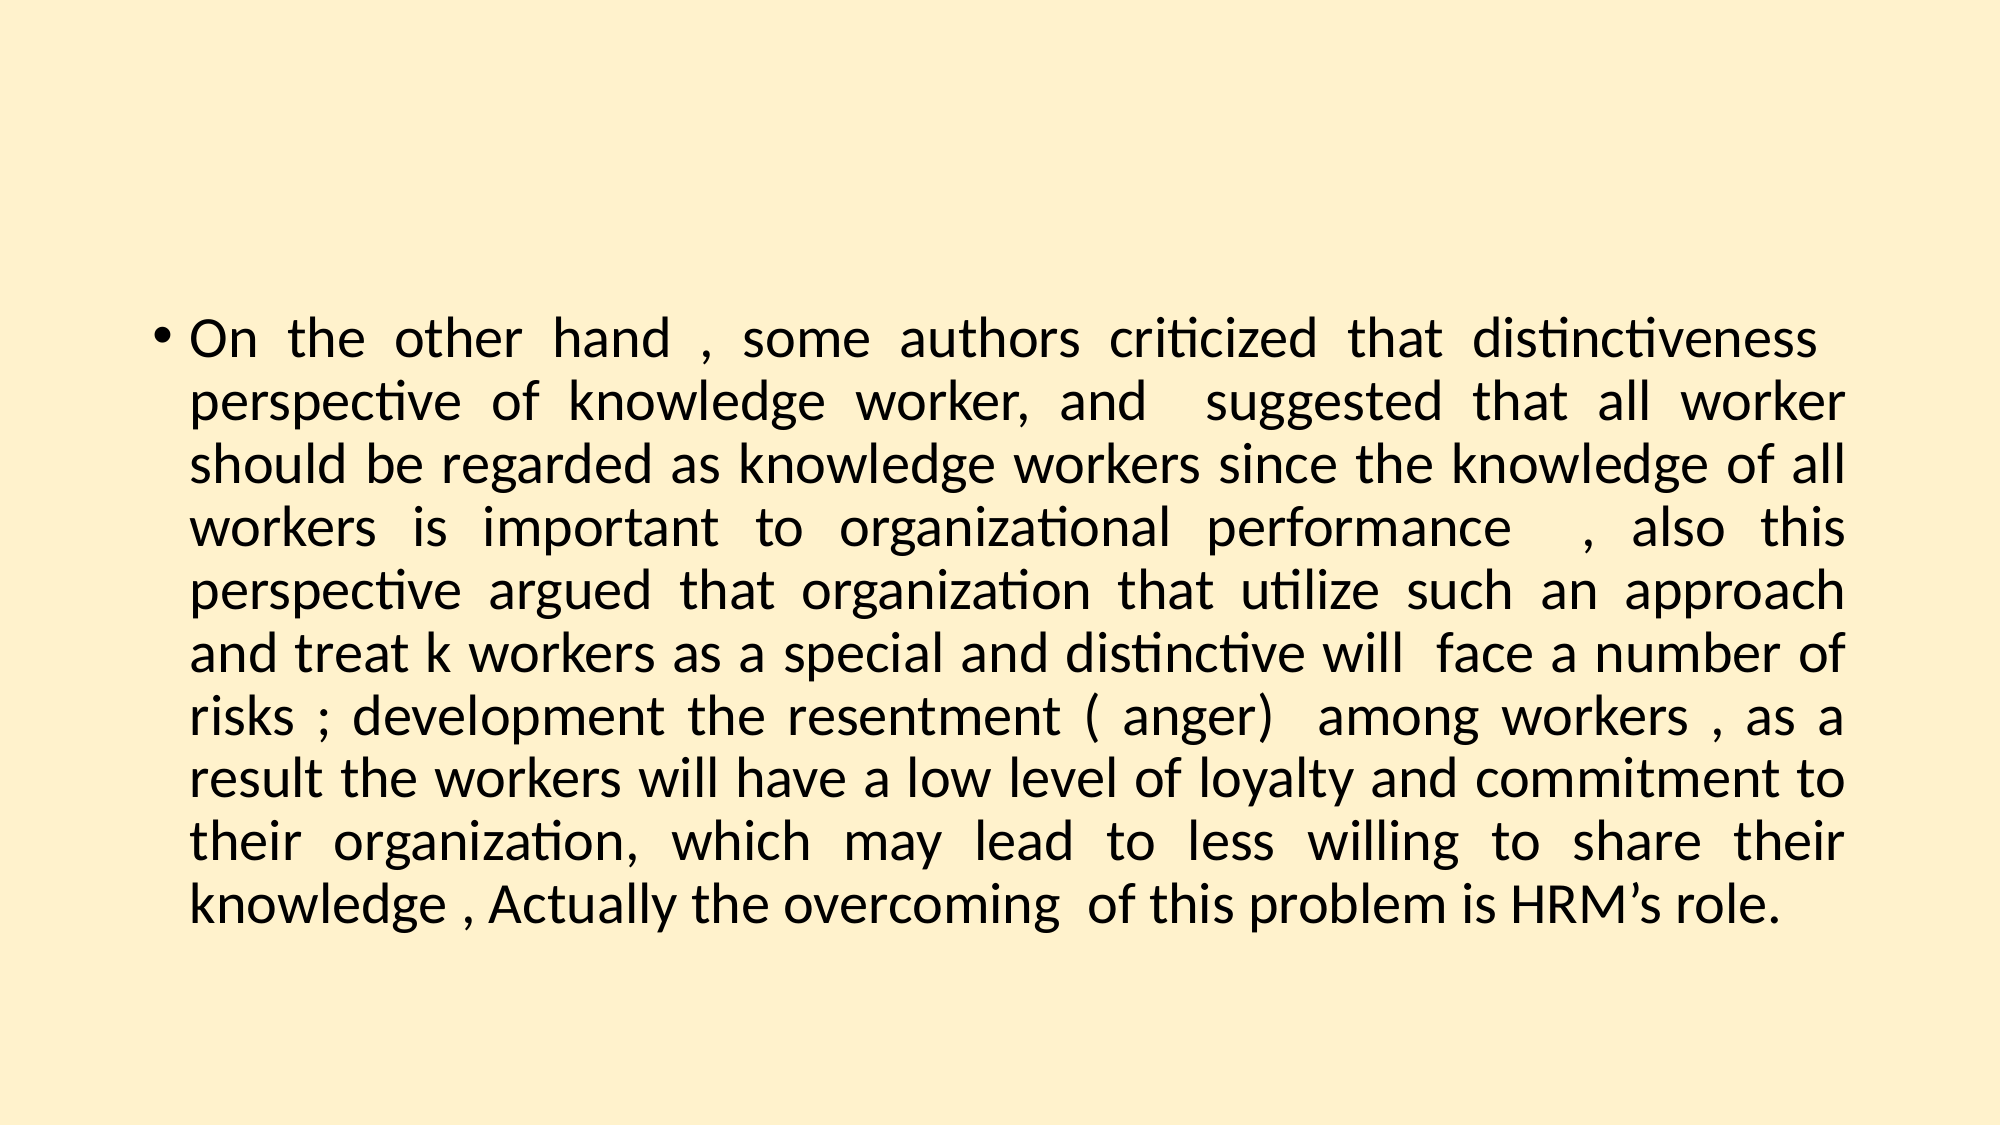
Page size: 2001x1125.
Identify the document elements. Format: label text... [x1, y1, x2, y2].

list On the other hand , some authors criticized that distinctiveness perspective of knowledge worker, and suggested that all worker should be regarded as knowledge workers since the knowledge of all workers is important to organizational performance , also this perspective argued that organization that utilize such an approach and treat k workers as a special and distinctive will face a number of risks ; development the resentment ( anger) among workers , as a result the workers will have a low level of loyalty and commitment to their organization, which may lead to less willing to share their knowledge , Actually the overcoming of this problem is HRM’s role. [137, 299, 1863, 1014]
